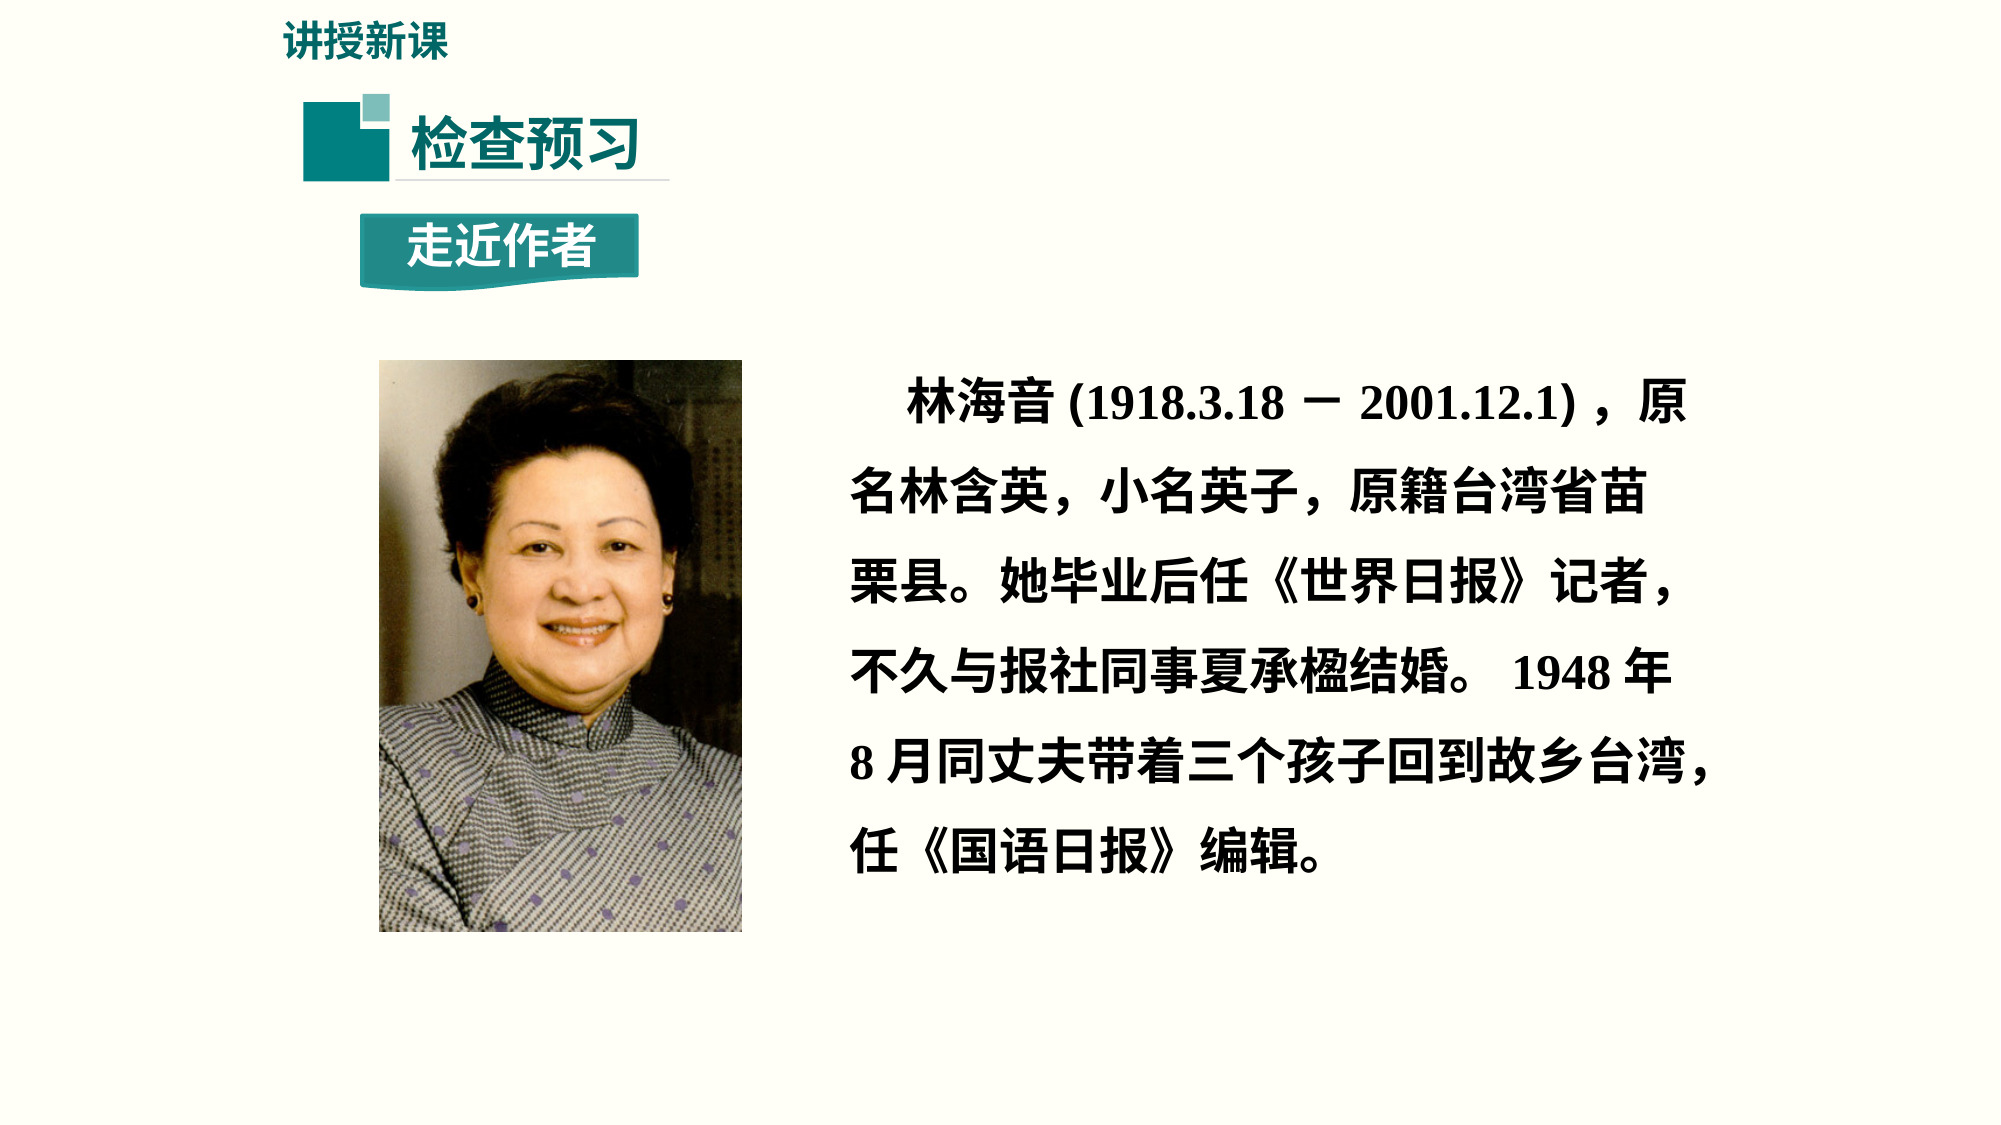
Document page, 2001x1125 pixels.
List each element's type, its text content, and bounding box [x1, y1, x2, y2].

text_box 讲授新课 [267, 7, 480, 73]
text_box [303, 54, 670, 186]
text_box 林海音(1918.3.18－2001.12.1)，原名林含英，小名英子，原籍台湾省苗栗县。她毕业后任《世界日报》记者，不久与报社同事夏承楹结婚。1948年8月同丈夫带着三个孩子回到故乡台湾，任《国语日报》编辑。 [834, 332, 1706, 888]
picture [378, 359, 742, 933]
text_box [361, 207, 644, 291]
